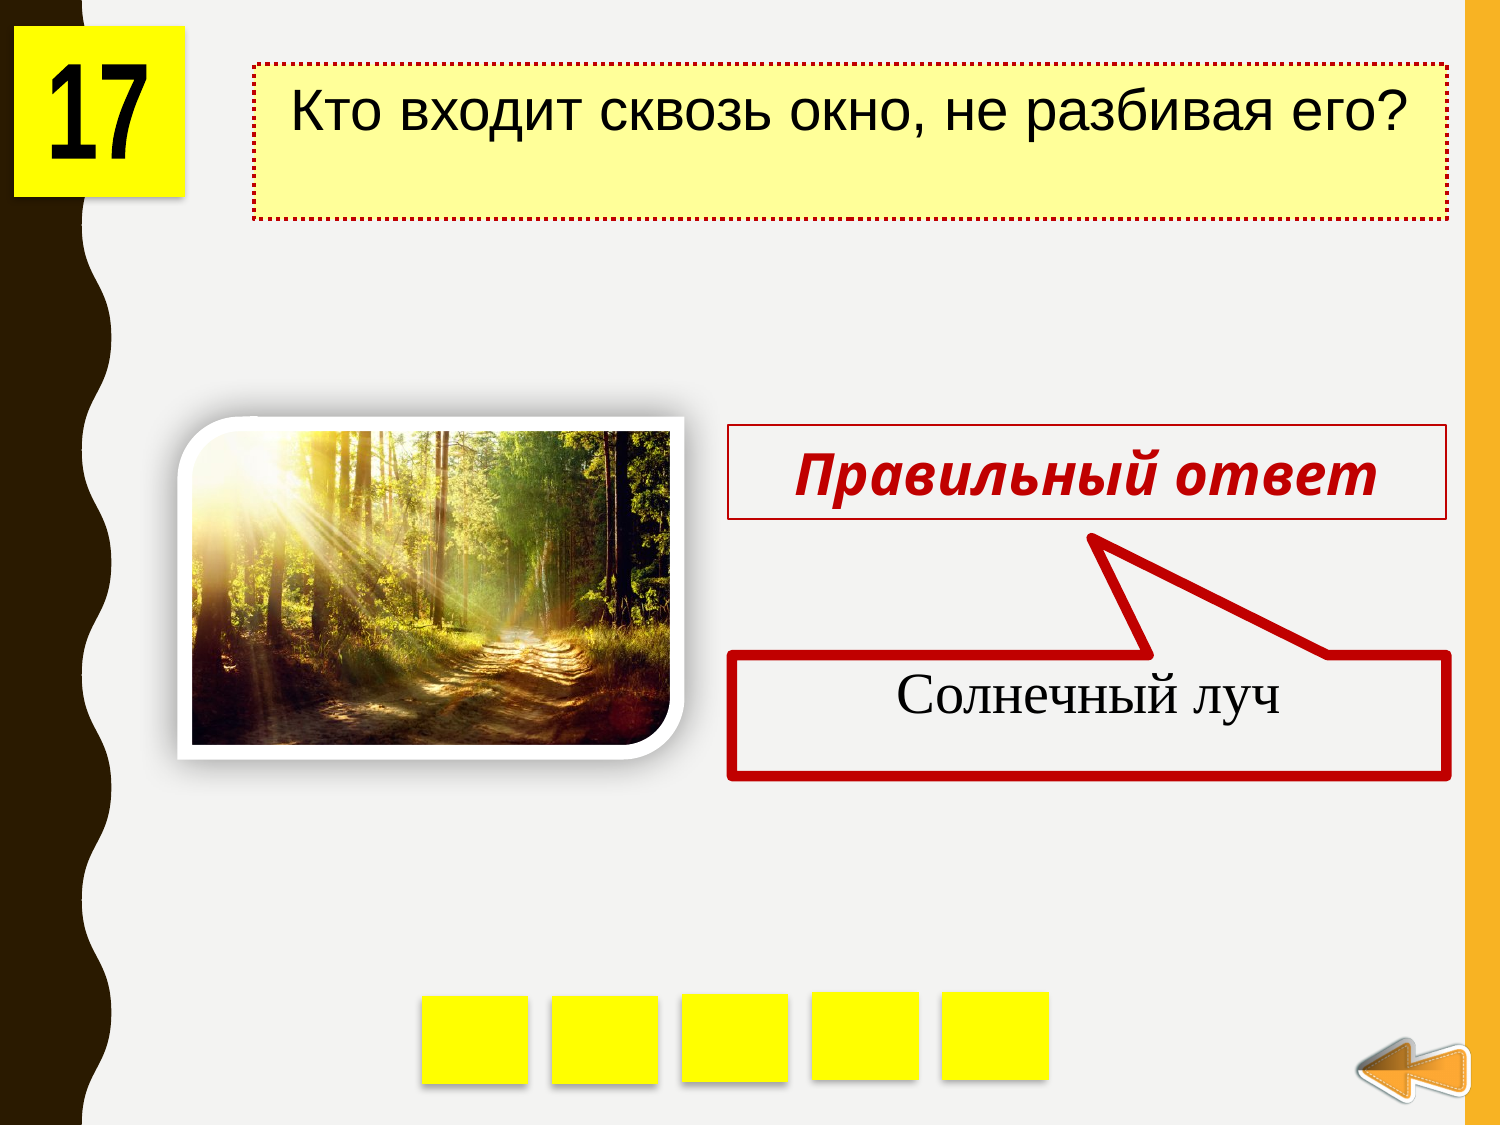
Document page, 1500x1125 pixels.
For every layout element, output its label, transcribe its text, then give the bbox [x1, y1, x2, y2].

text_box Солнечный луч [730, 537, 1448, 778]
text_box [421, 995, 528, 1085]
text_box [13, 25, 185, 198]
text_box [942, 991, 1049, 1081]
text_box Кто входит сквозь окно, не разбивая его? [253, 64, 1447, 220]
text_box Правильный ответ [727, 424, 1447, 520]
text_box [551, 995, 659, 1085]
text_box [812, 991, 919, 1081]
picture [184, 423, 678, 753]
picture [1352, 1036, 1472, 1106]
text_box [682, 994, 789, 1083]
